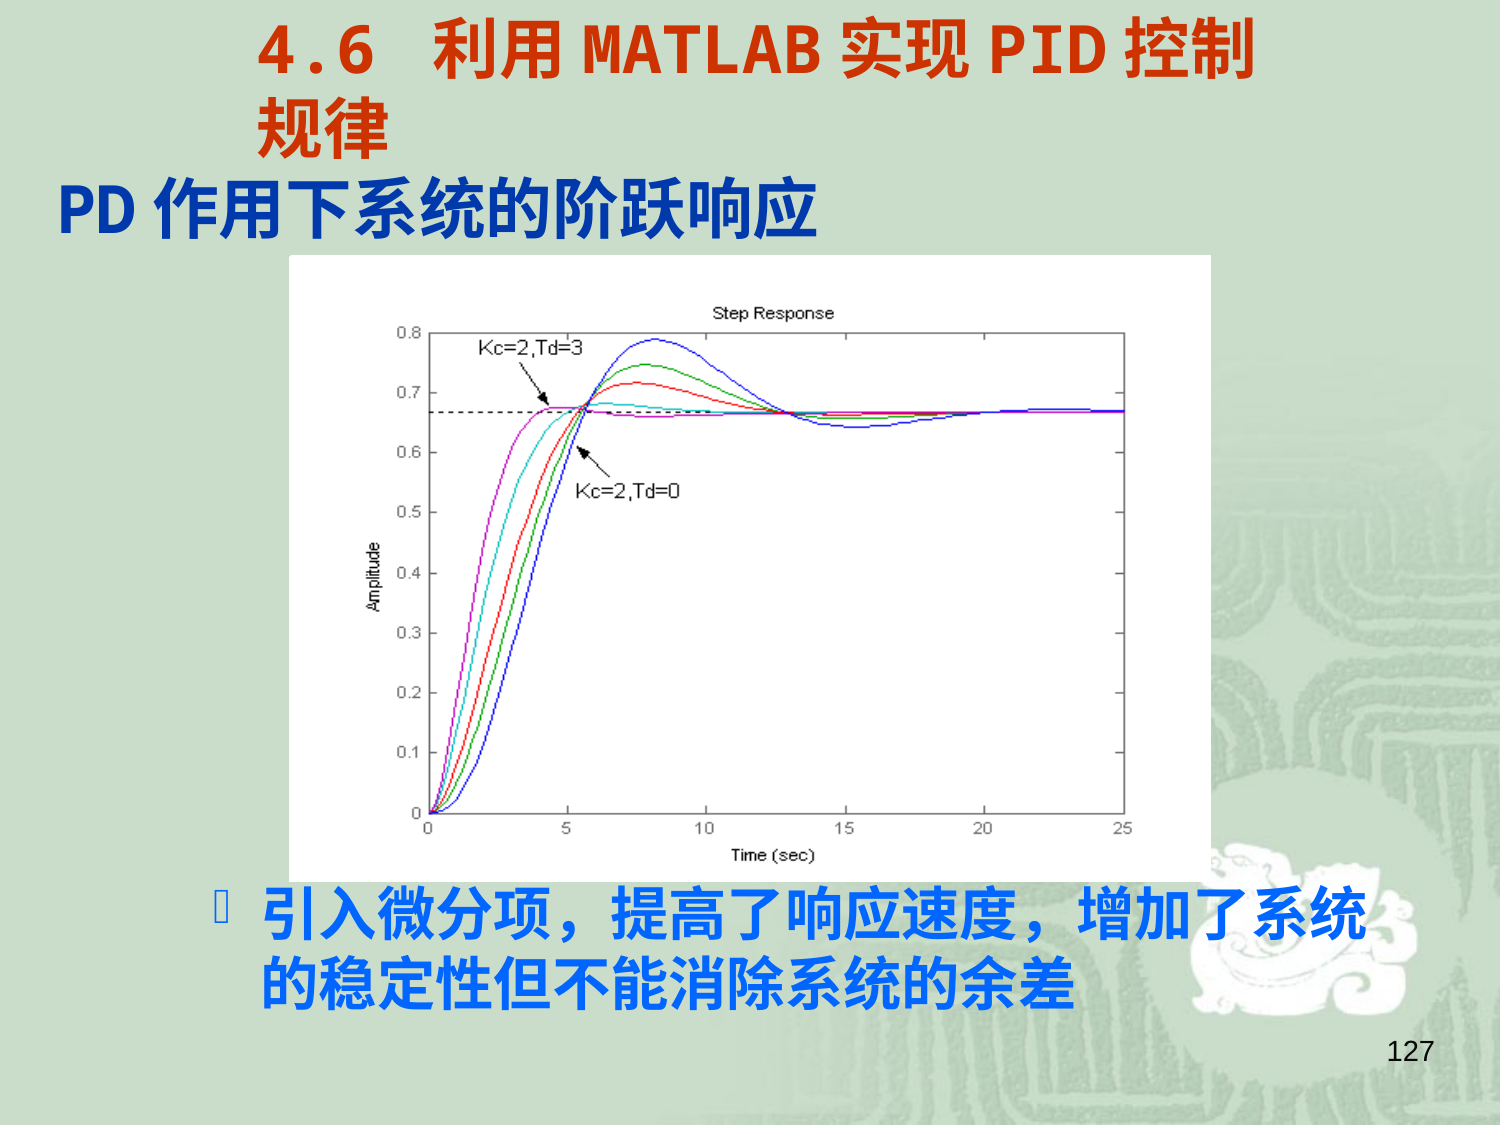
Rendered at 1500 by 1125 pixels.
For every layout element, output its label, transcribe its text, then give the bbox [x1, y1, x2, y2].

list 引入微分项，提高了响应速度，增加了系统的稳定性但不能消除系统的余差 [123, 869, 1399, 1059]
slide_number 127 [1074, 1024, 1451, 1103]
picture [0, 0, 1500, 1125]
text_box 4.6 利用MATLAB实现PID控制规律 [242, 0, 1294, 175]
title PD作用下系统的阶跃响应 [41, 113, 1443, 302]
